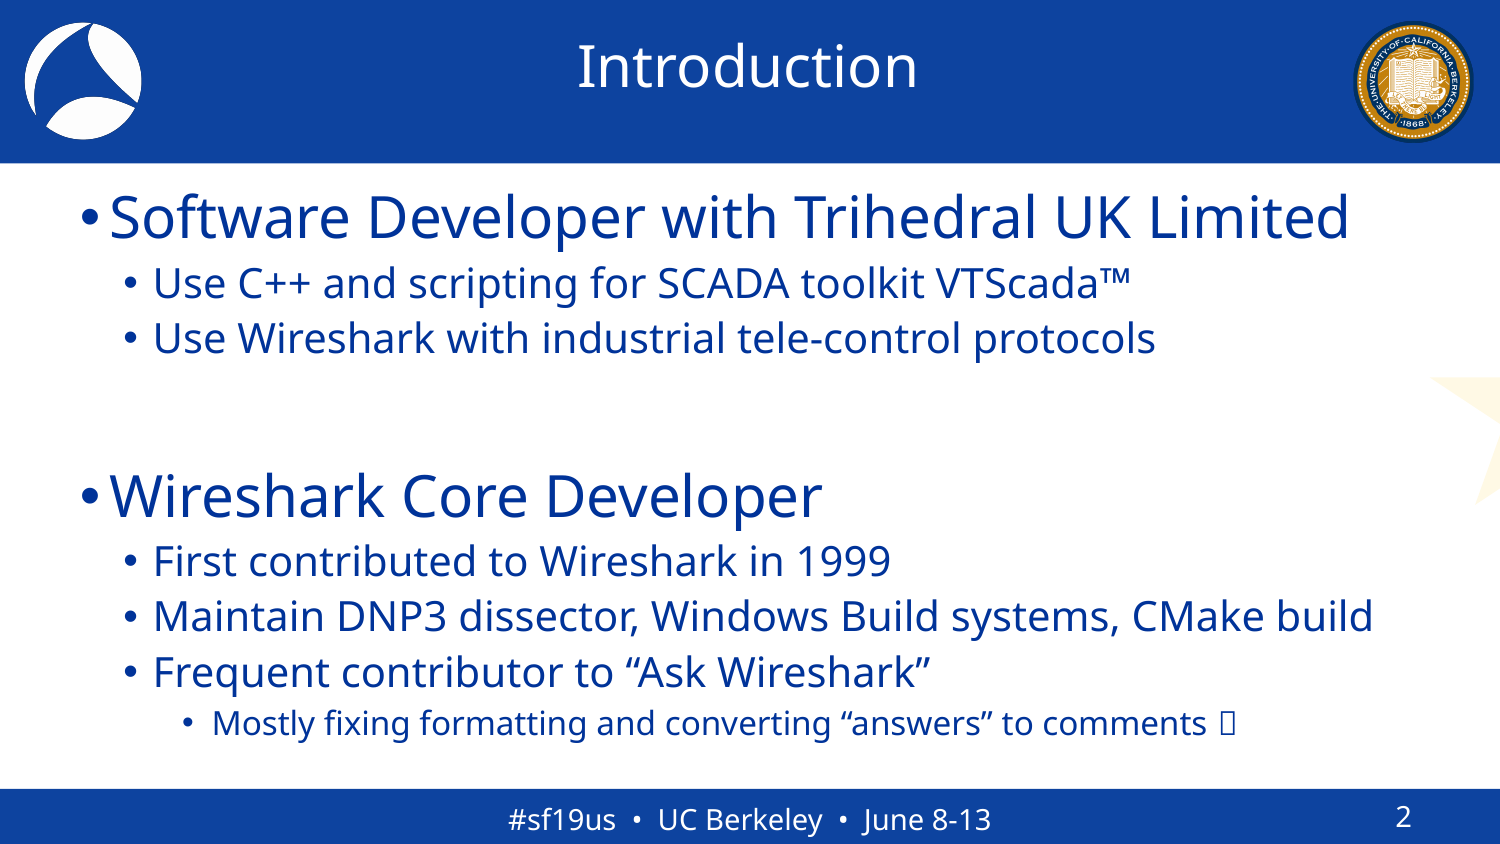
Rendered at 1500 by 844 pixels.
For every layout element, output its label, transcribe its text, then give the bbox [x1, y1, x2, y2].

picture [1353, 21, 1474, 143]
picture [24, 22, 142, 140]
list Introduction [147, 0, 1341, 139]
list Software Developer with Trihedral UK Limited Use C++ and scripting for SCADA toolkit VTScada™ Use Wireshark with industrial tele-control protocols Wireshark Core Developer First contributed to Wireshark in 1999 Maintain DNP3 dissector, Windows Build systems, CMake build Frequent contributor to “Ask Wireshark” Mostly fixing formatting and converting “answers” to comments  [64, 173, 1436, 788]
